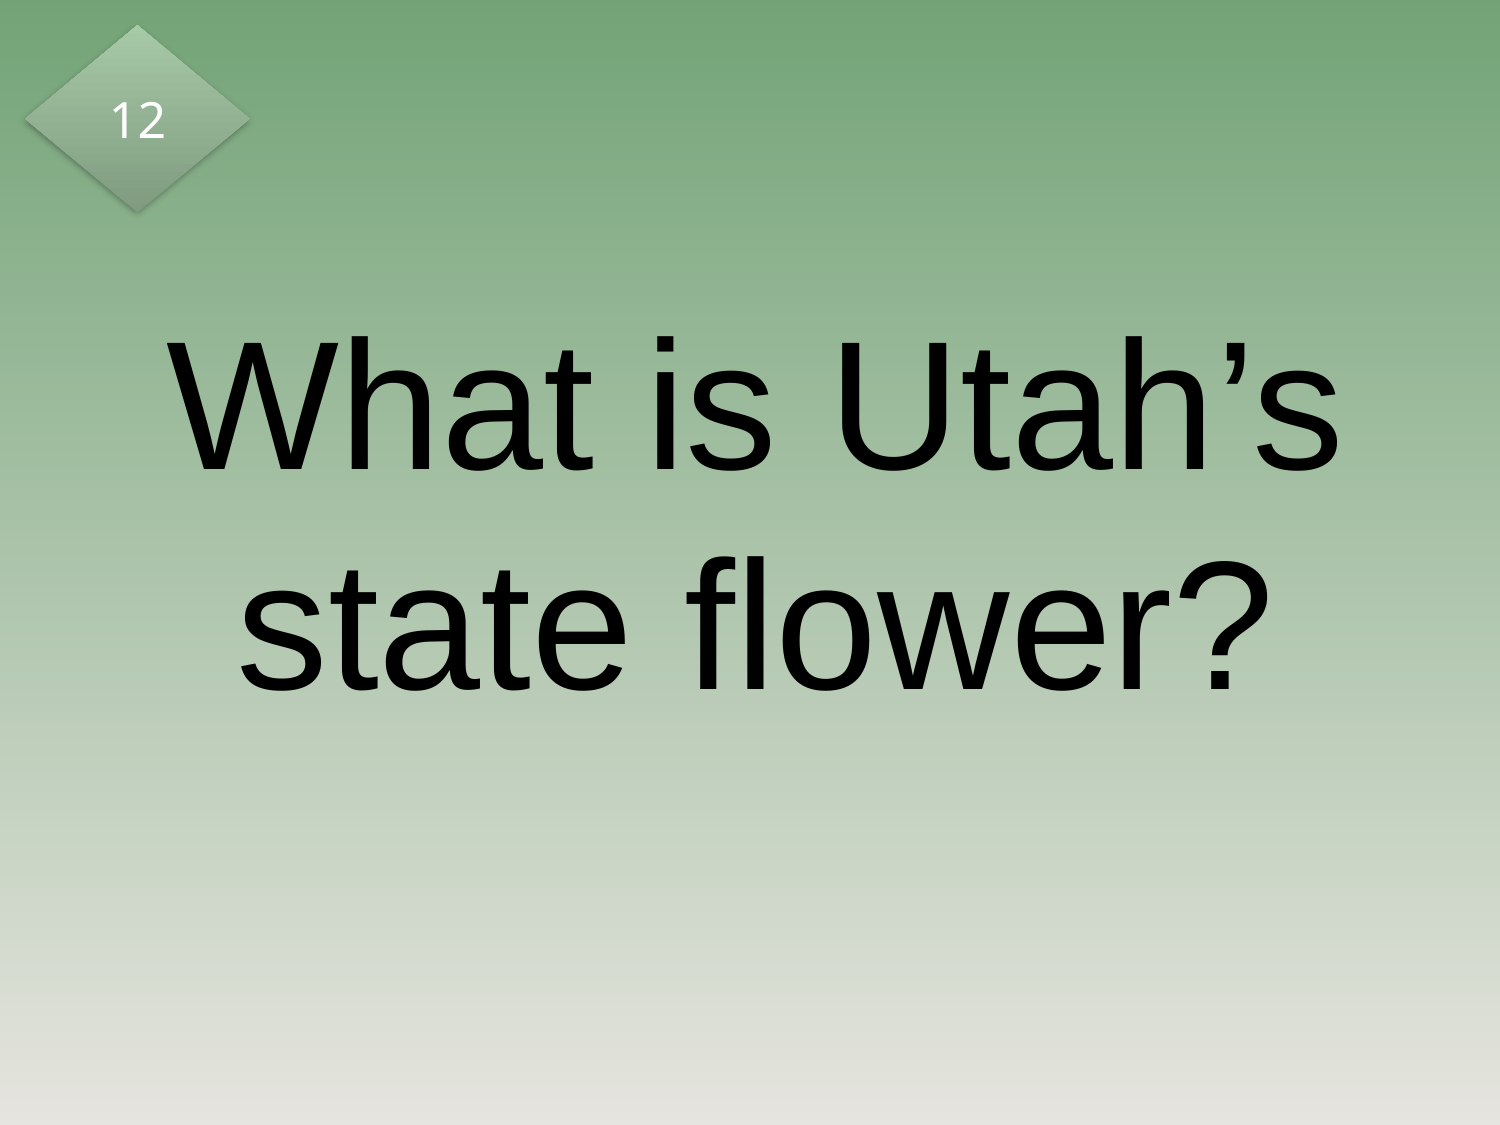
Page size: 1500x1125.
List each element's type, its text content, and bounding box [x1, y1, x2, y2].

text_box 12 [24, 24, 250, 213]
title What is Utah’s state flower? [112, 137, 1401, 876]
